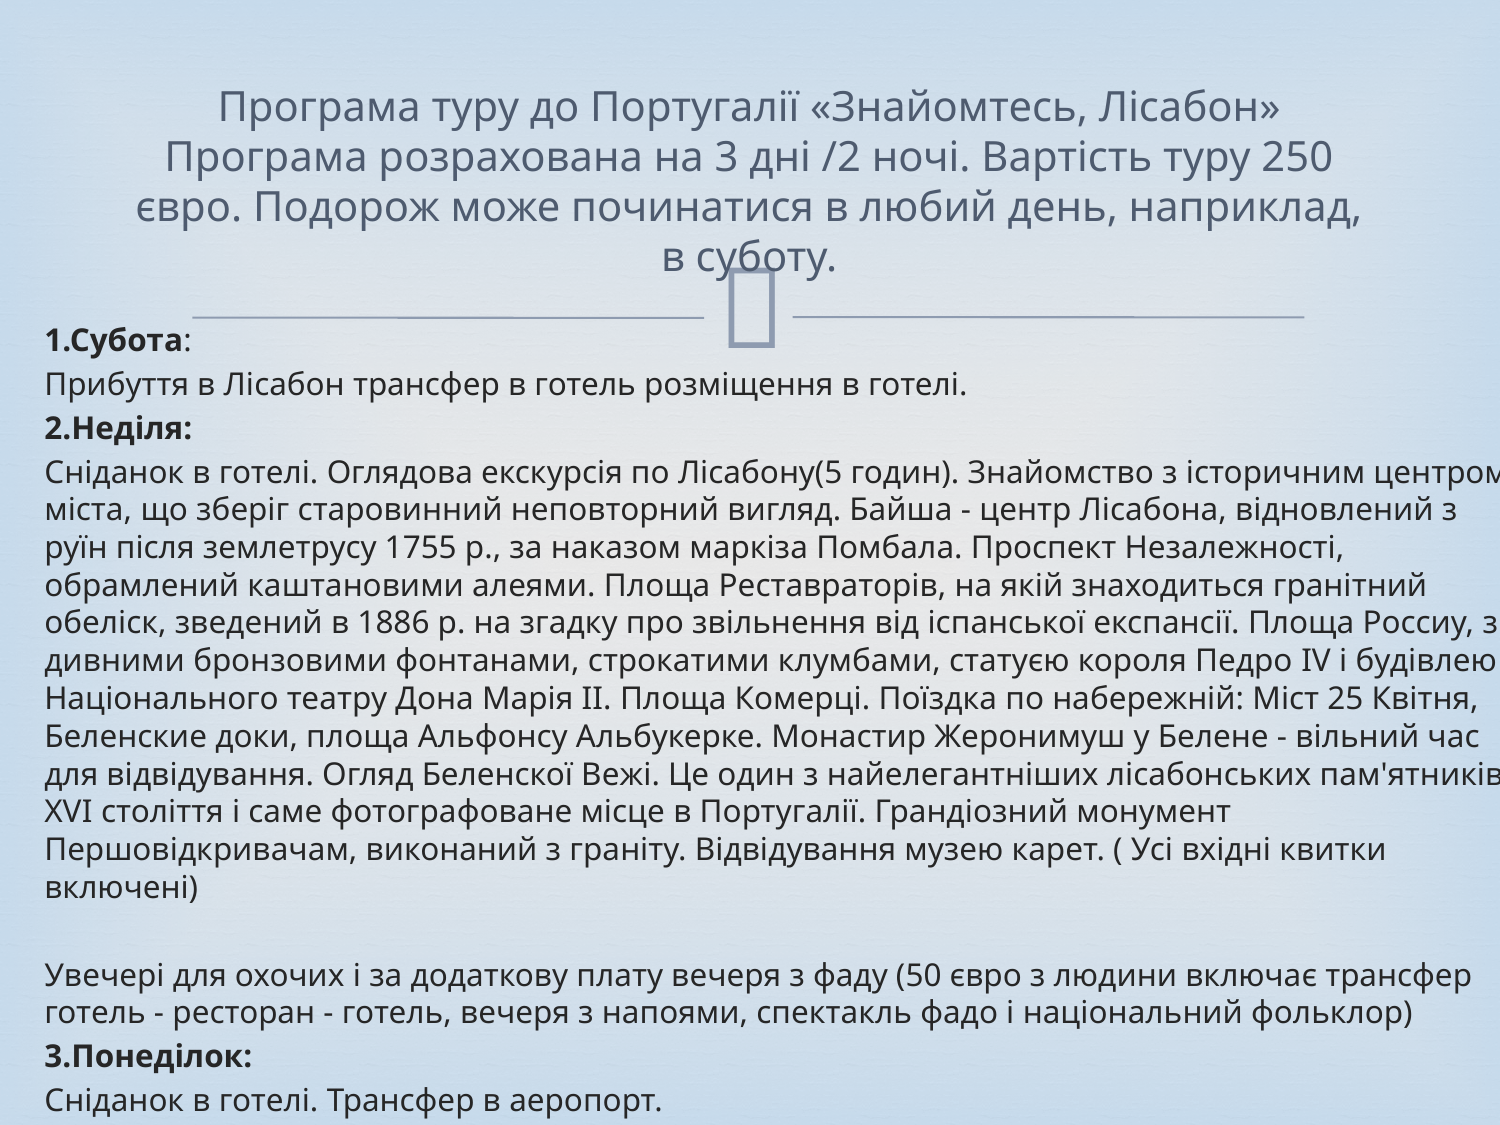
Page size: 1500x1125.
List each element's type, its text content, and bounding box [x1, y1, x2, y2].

list 1.Субота: Прибуття в Лісабон трансфер в готель розміщення в готелі. 2.Неділя: Сніданок в готелі. Оглядова екскурсія по Лісабону(5 годин). Знайомство з історичним центром міста, що зберіг старовинний неповторний вигляд. Байша - центр Лісабона, відновлений з руїн після землетрусу 1755 р., за наказом маркіза Помбала. Проспект Незалежності, обрамлений каштановими алеями. Площа Реставраторів, на якій знаходиться гранітний обеліск, зведений в 1886 р. на згадку про звільнення від іспанської експансії. Площа Россиу, з дивними бронзовими фонтанами, строкатими клумбами, статуєю короля Педро IV і будівлею Національного театру Дона Марія II. Площа Комерці. Поїздка по набережній: Міст 25 Квітня, Беленские доки, площа Альфонсу Альбукерке. Монастир Жеронимуш у Белене - вільний час для відвідування. Огляд Беленскої Вежі. Це один з найелегантніших лісабонських пам'ятників XVI століття і саме фотографоване місце в Португалії. Грандіозний монумент Першовідкривачам, виконаний з граніту. Відвідування музею карет. ( Усі вхідні квитки включені) Увечері для охочих і за додаткову плату вечеря з фаду (50 євро з людини включає трансфер готель - ресторан - готель, вечеря з напоями, спектакль фадо і національний фольклор) 3.Понеділок: Сніданок в готелі. Трансфер в аеропорт. [29, 312, 1500, 1125]
title Програма туру до Португалії «Знайомтесь, Лісабон» Програма розрахована на 3 дні /2 ночі. Вартість туру 250 євро. Подорож може починатися в любий день, наприклад, в суботу. [112, 93, 1386, 267]
